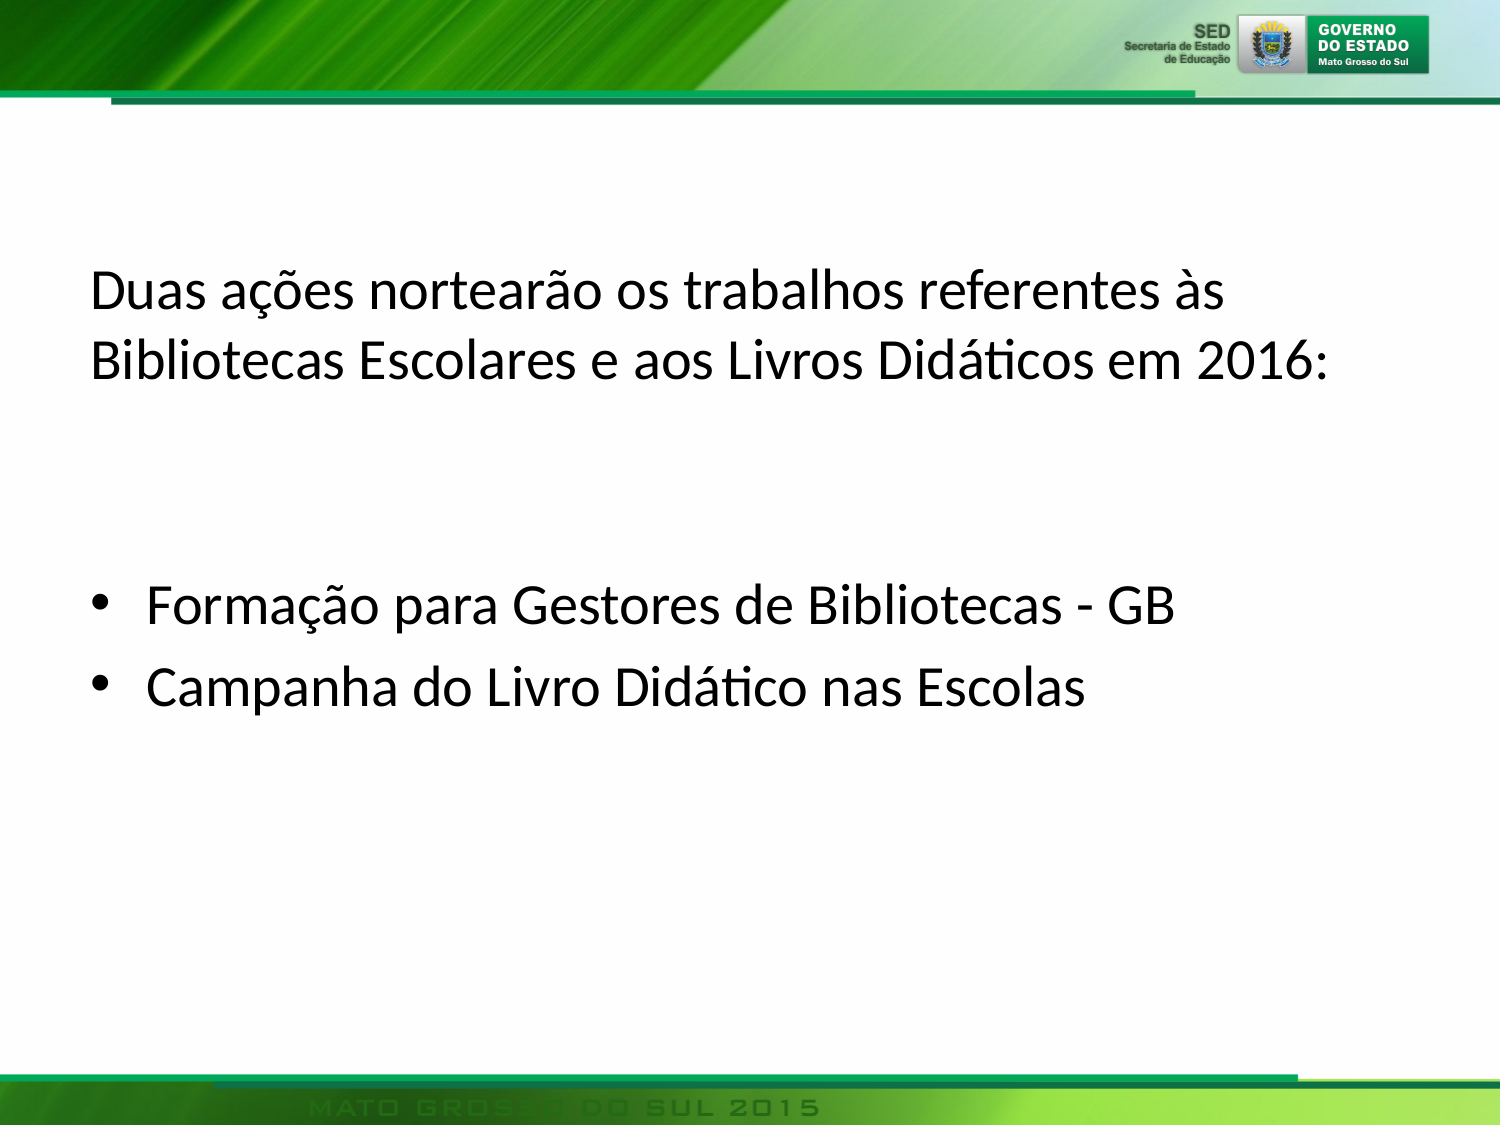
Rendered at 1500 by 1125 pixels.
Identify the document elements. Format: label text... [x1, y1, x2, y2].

picture [0, 0, 1500, 1125]
list Duas ações nortearão os trabalhos referentes às Bibliotecas Escolares e aos Livros Didáticos em 2016: Formação para Gestores de Bibliotecas - GB Campanha do Livro Didático nas Escolas [74, 243, 1426, 929]
